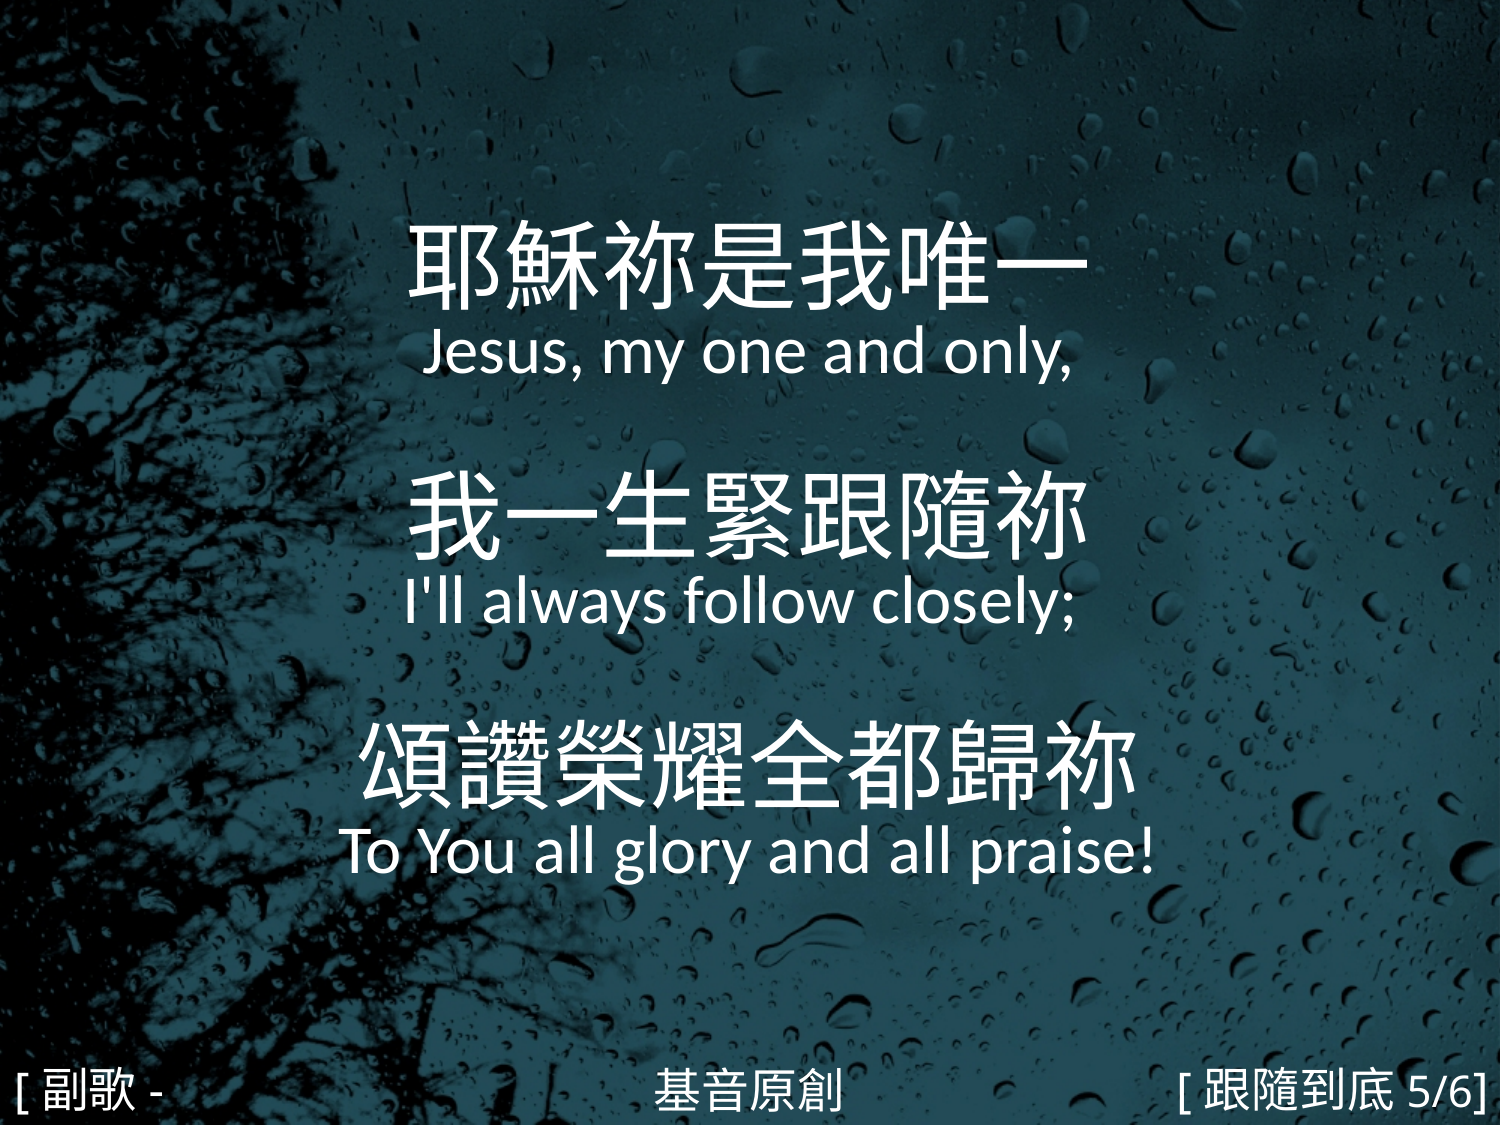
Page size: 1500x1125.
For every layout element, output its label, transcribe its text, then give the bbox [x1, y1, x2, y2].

picture [0, 0, 1500, 1053]
text_box 基音原創 [0, 1053, 1500, 1125]
text_box 耶穌祢是我唯一 Jesus, my one and only, 我一生緊跟隨祢 I'll always follow closely; 頌讚榮耀全都歸祢 To You all glory and all praise! [0, 219, 1499, 1013]
